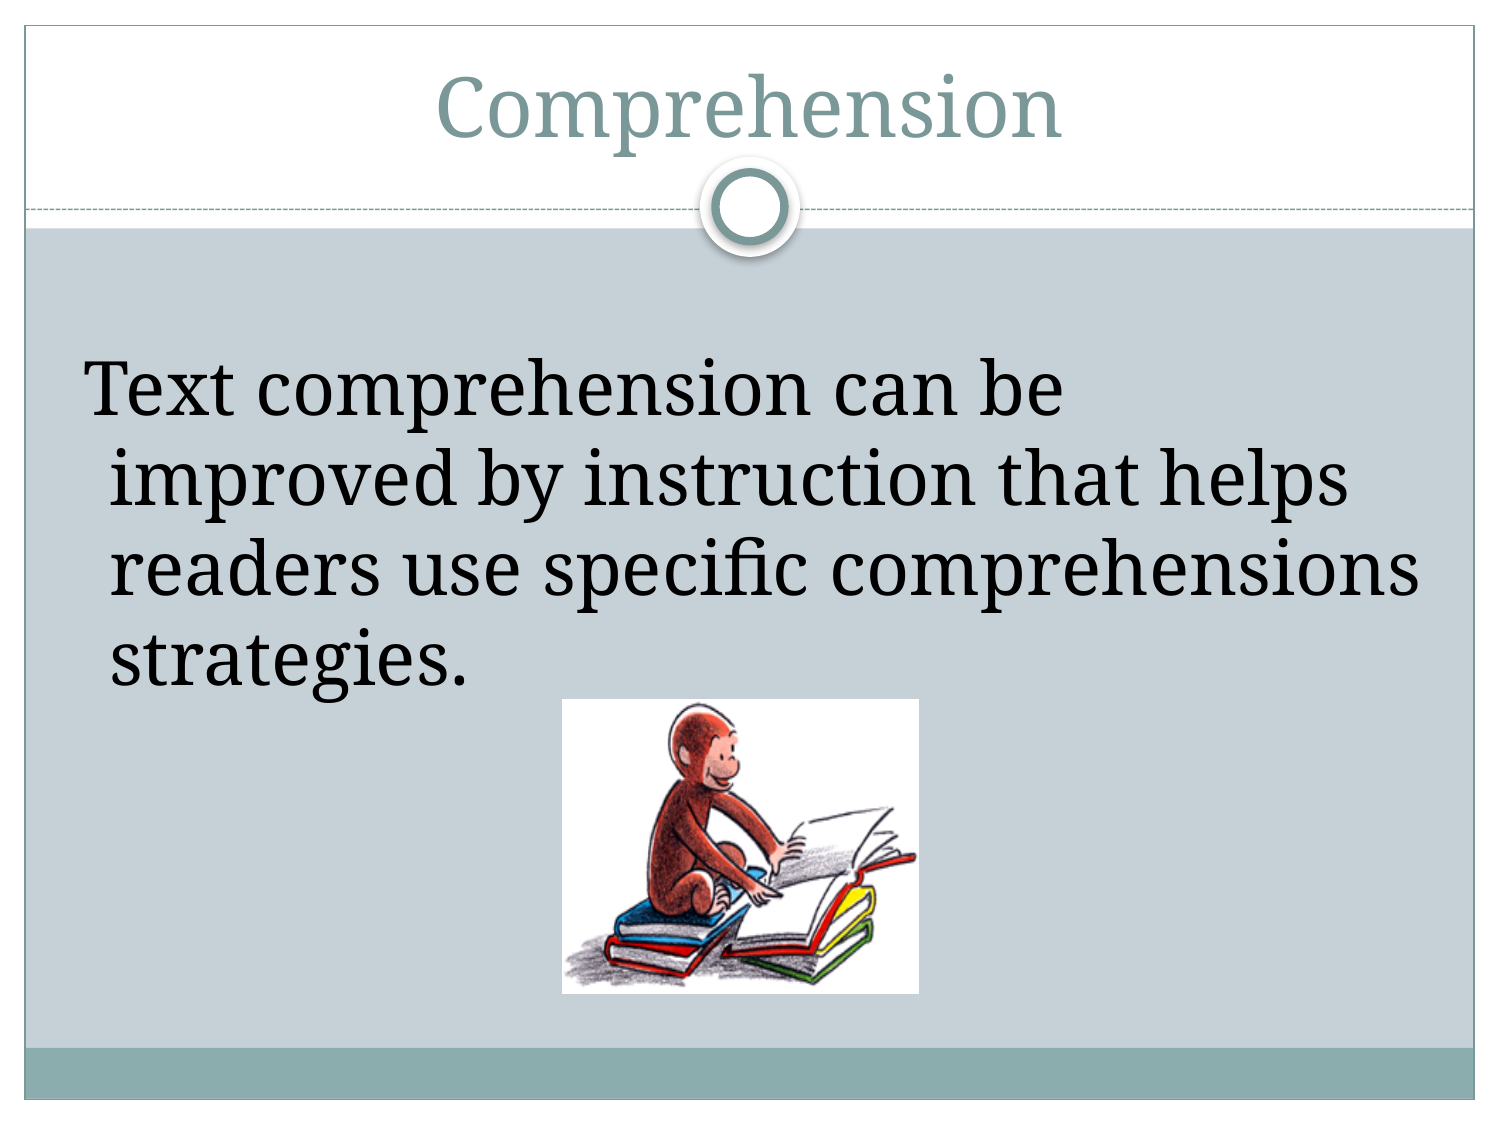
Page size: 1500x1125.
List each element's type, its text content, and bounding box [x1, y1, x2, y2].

list Text comprehension can be improved by instruction that helps readers use specific comprehensions strategies. [49, 250, 1445, 1001]
picture [562, 699, 919, 994]
title Comprehension [49, 37, 1450, 162]
